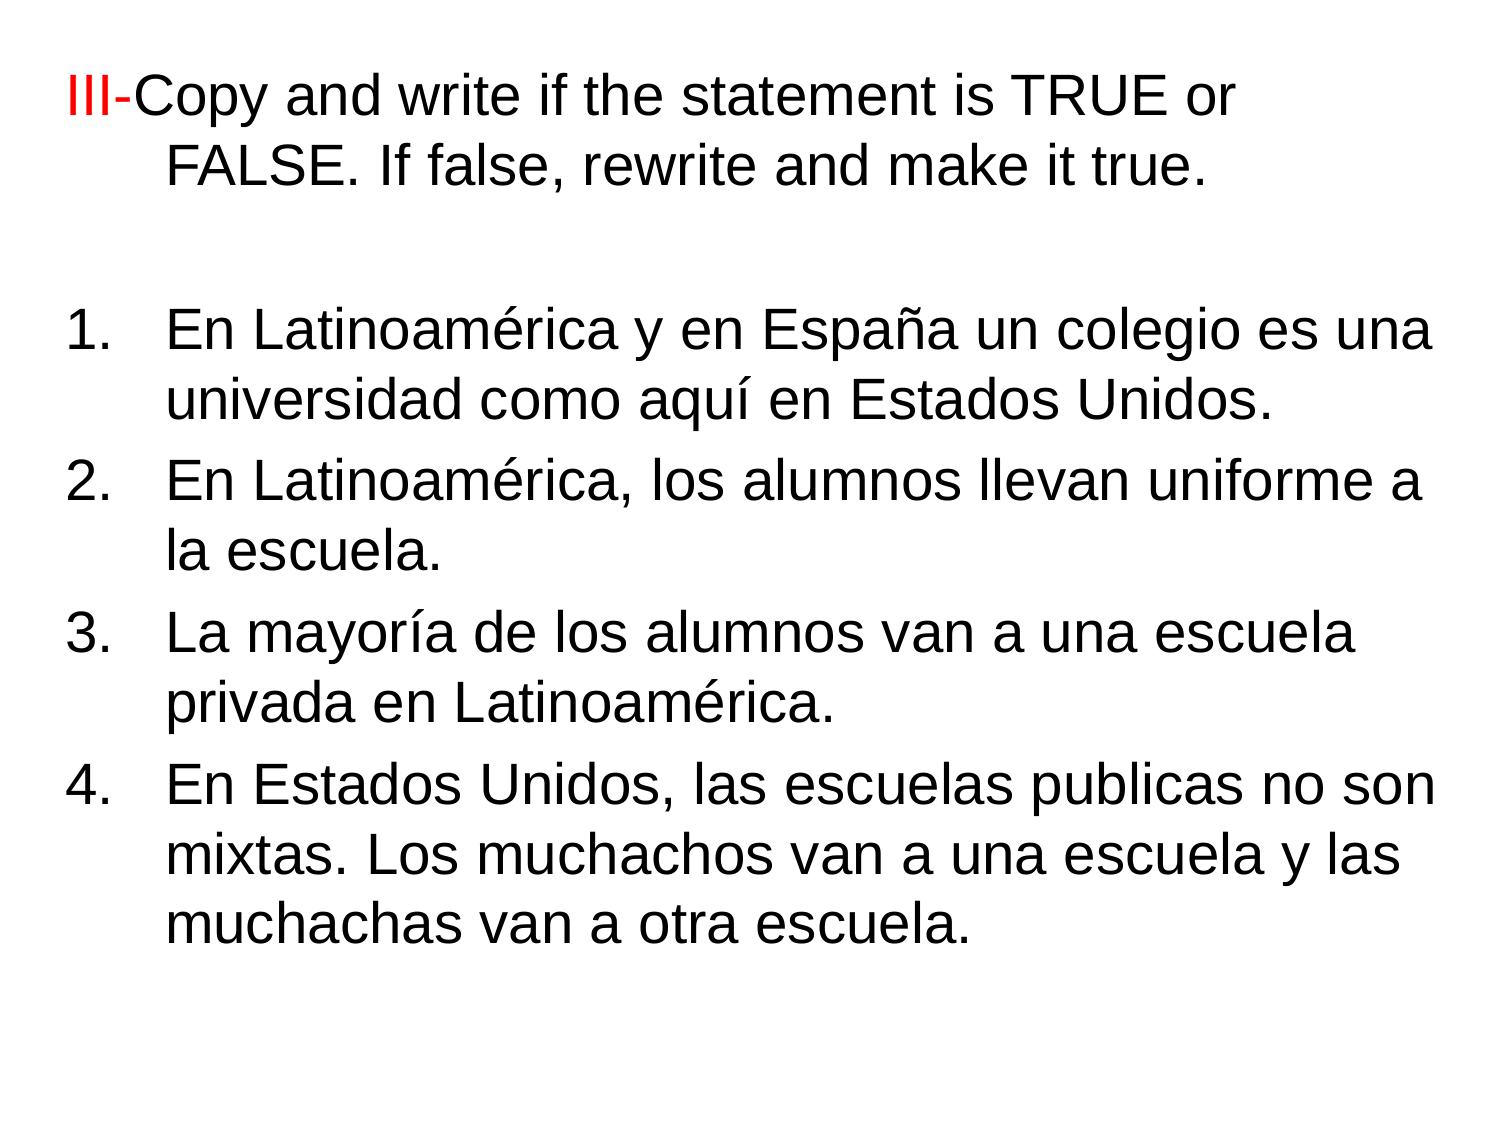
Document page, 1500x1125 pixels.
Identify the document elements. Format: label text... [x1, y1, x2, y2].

text_box III-Copy and write if the statement is TRUE or FALSE. If false, rewrite and make it true. En Latinoamérica y en España un colegio es una universidad como aquí en Estados Unidos. En Latinoamérica, los alumnos llevan uniforme a la escuela. La mayoría de los alumnos van a una escuela privada en Latinoamérica. En Estados Unidos, las escuelas publicas no son mixtas. Los muchachos van a una escuela y las muchachas van a otra escuela. [49, 49, 1463, 1100]
